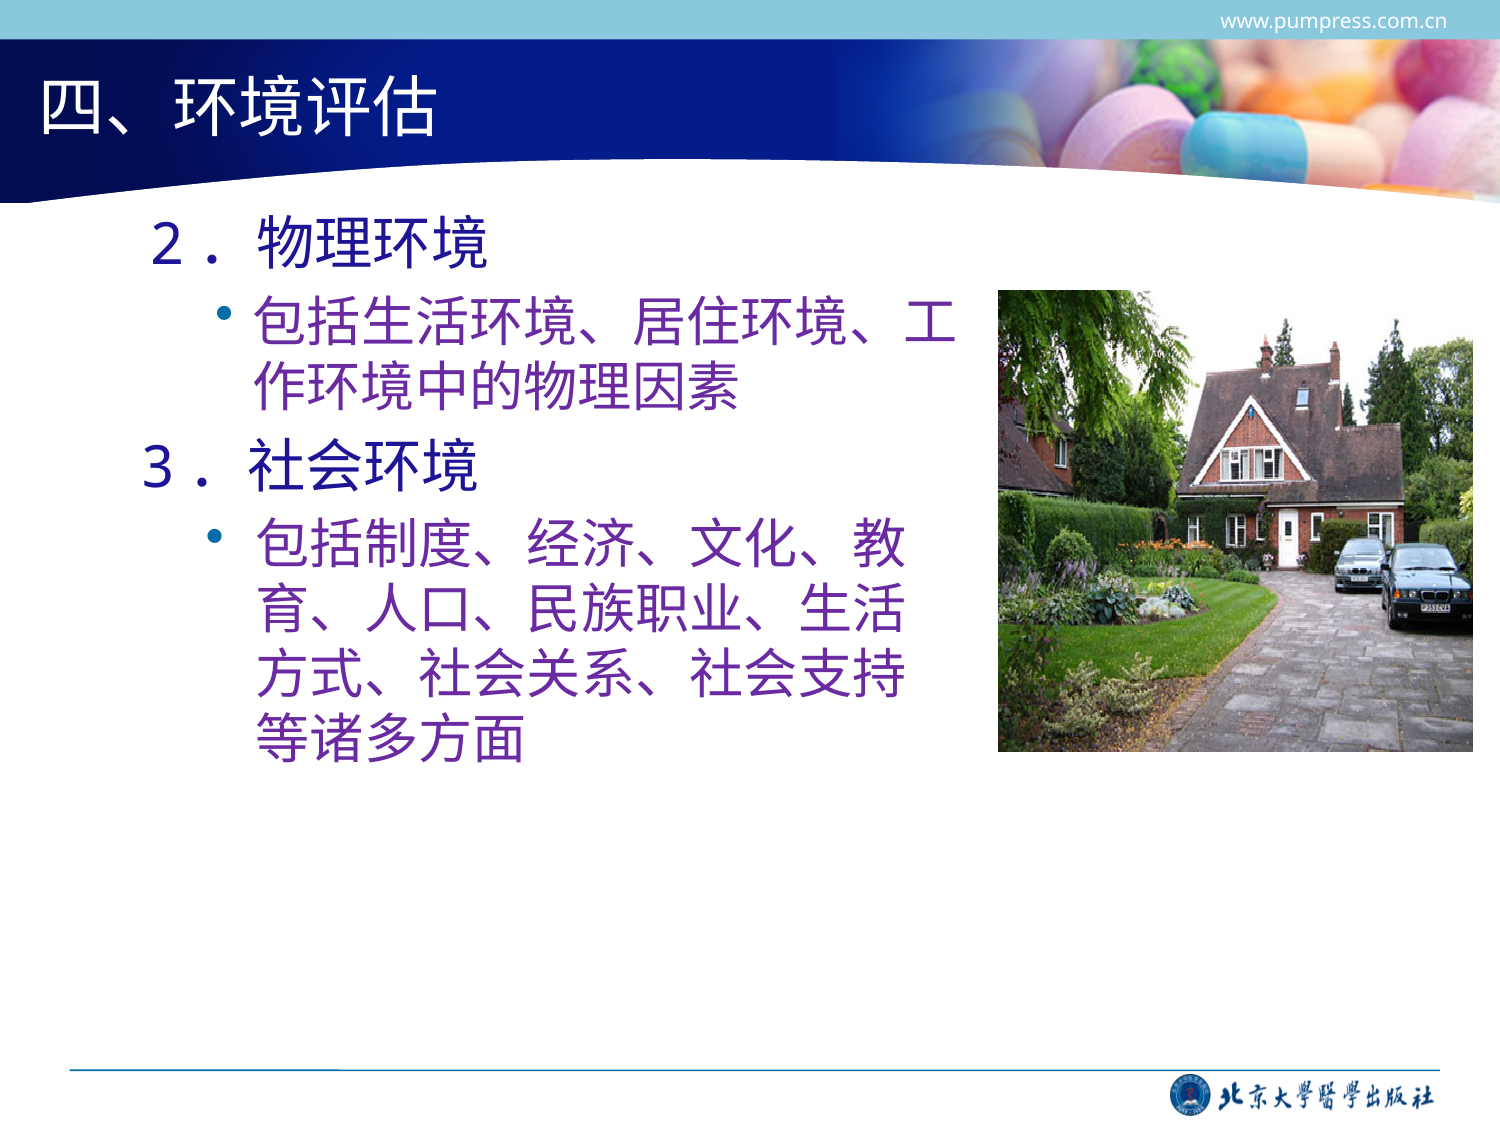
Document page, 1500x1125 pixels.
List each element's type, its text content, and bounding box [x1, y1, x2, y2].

picture [1170, 1074, 1436, 1118]
list 2．物理环境 包括生活环境、居住环境、工作环境中的物理因素 3．社会环境 包括制度、经济、文化、教育、人口、民族职业、生活方式、社会关系、社会支持等诸多方面 [49, 198, 975, 1026]
picture [997, 290, 1473, 752]
picture [0, 40, 1500, 203]
slide_number www.pumpress.com.cn [1024, 0, 1463, 38]
title 四、环境评估 [23, 58, 1349, 152]
